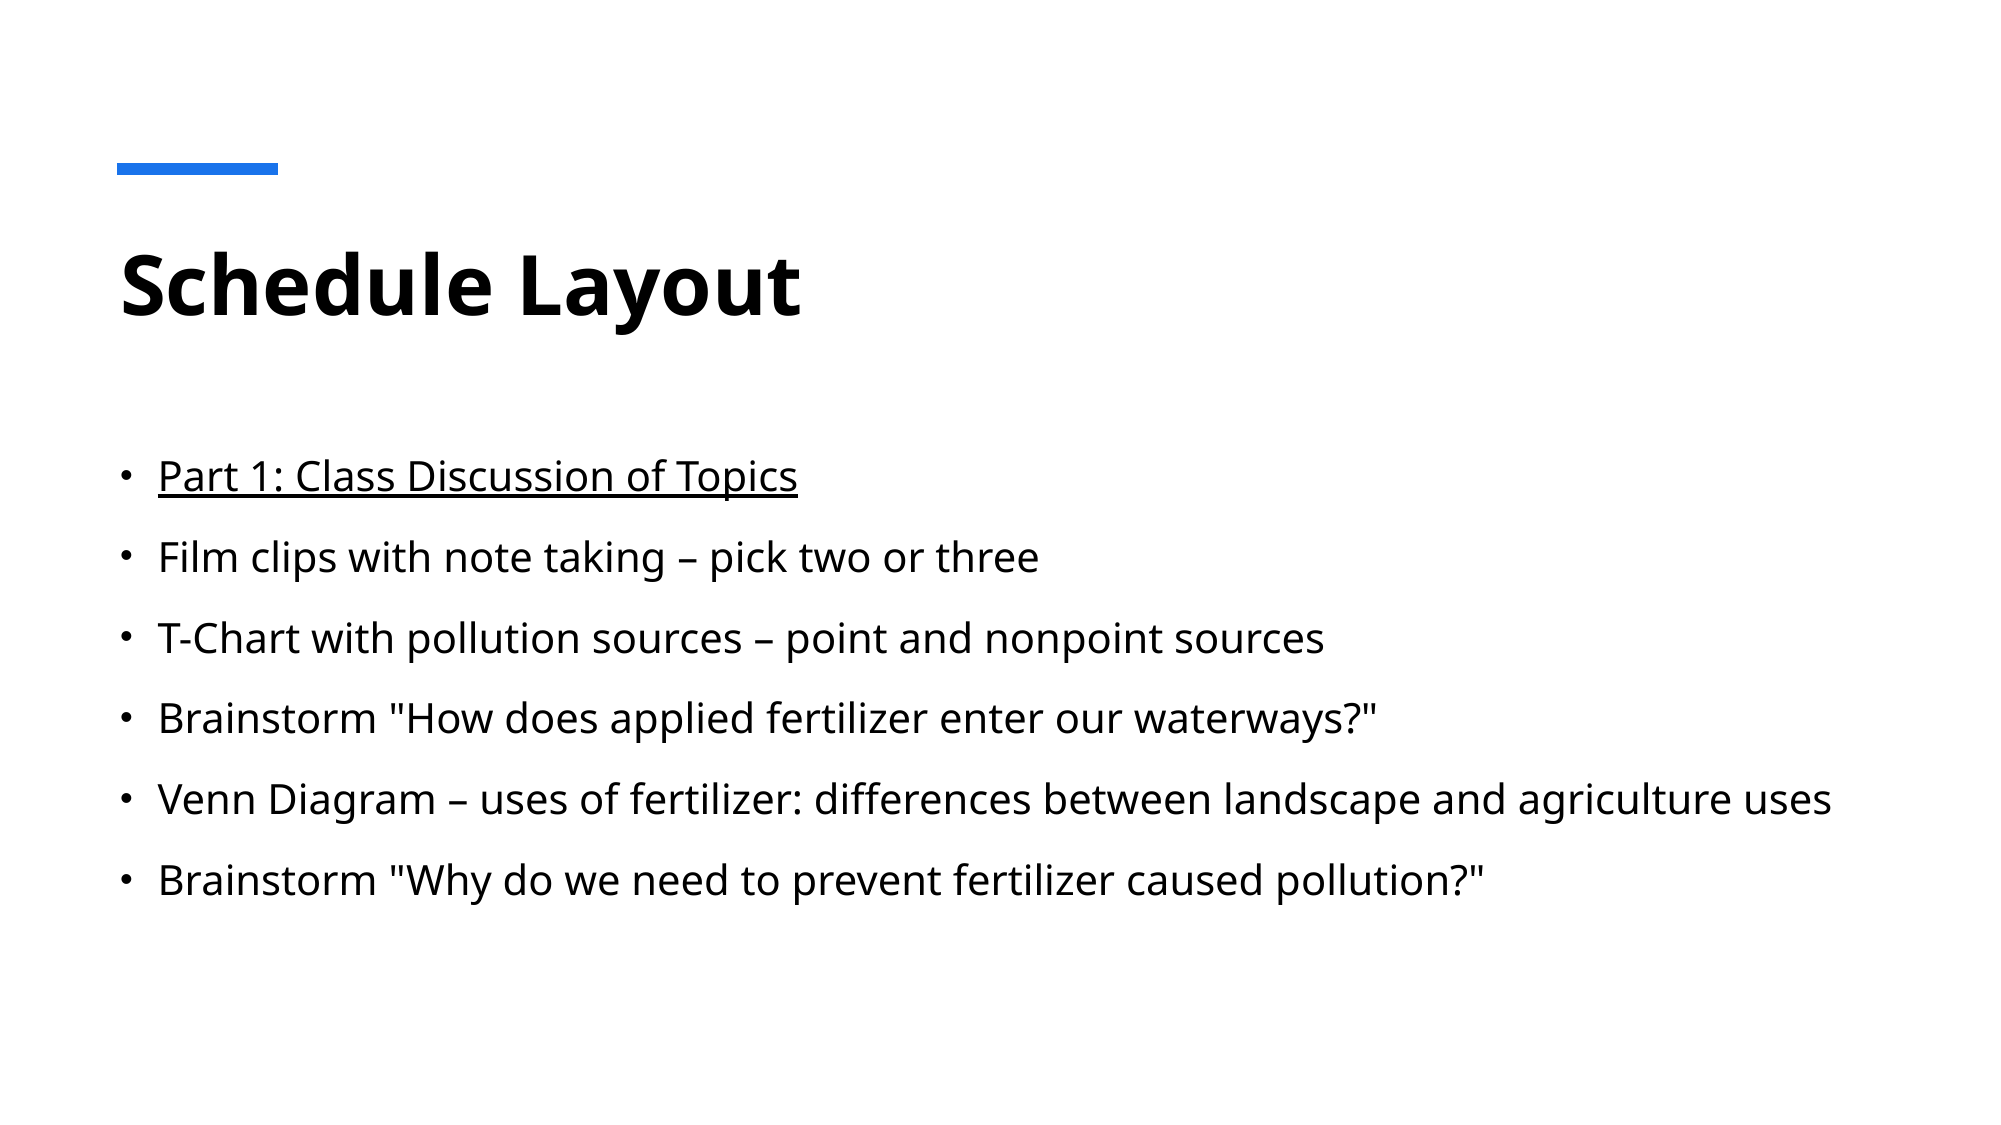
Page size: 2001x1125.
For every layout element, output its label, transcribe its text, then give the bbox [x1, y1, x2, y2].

title Schedule Layout [105, 224, 1892, 405]
list Part 1: Class Discussion of Topics Film clips with note taking – pick two or three T-Chart with pollution sources – point and nonpoint sources Brainstorm "How does applied fertilizer enter our waterways?" Venn Diagram – uses of fertilizer: differences between landscape and agriculture uses Brainstorm "Why do we need to prevent fertilizer caused pollution?" [105, 431, 1892, 1017]
